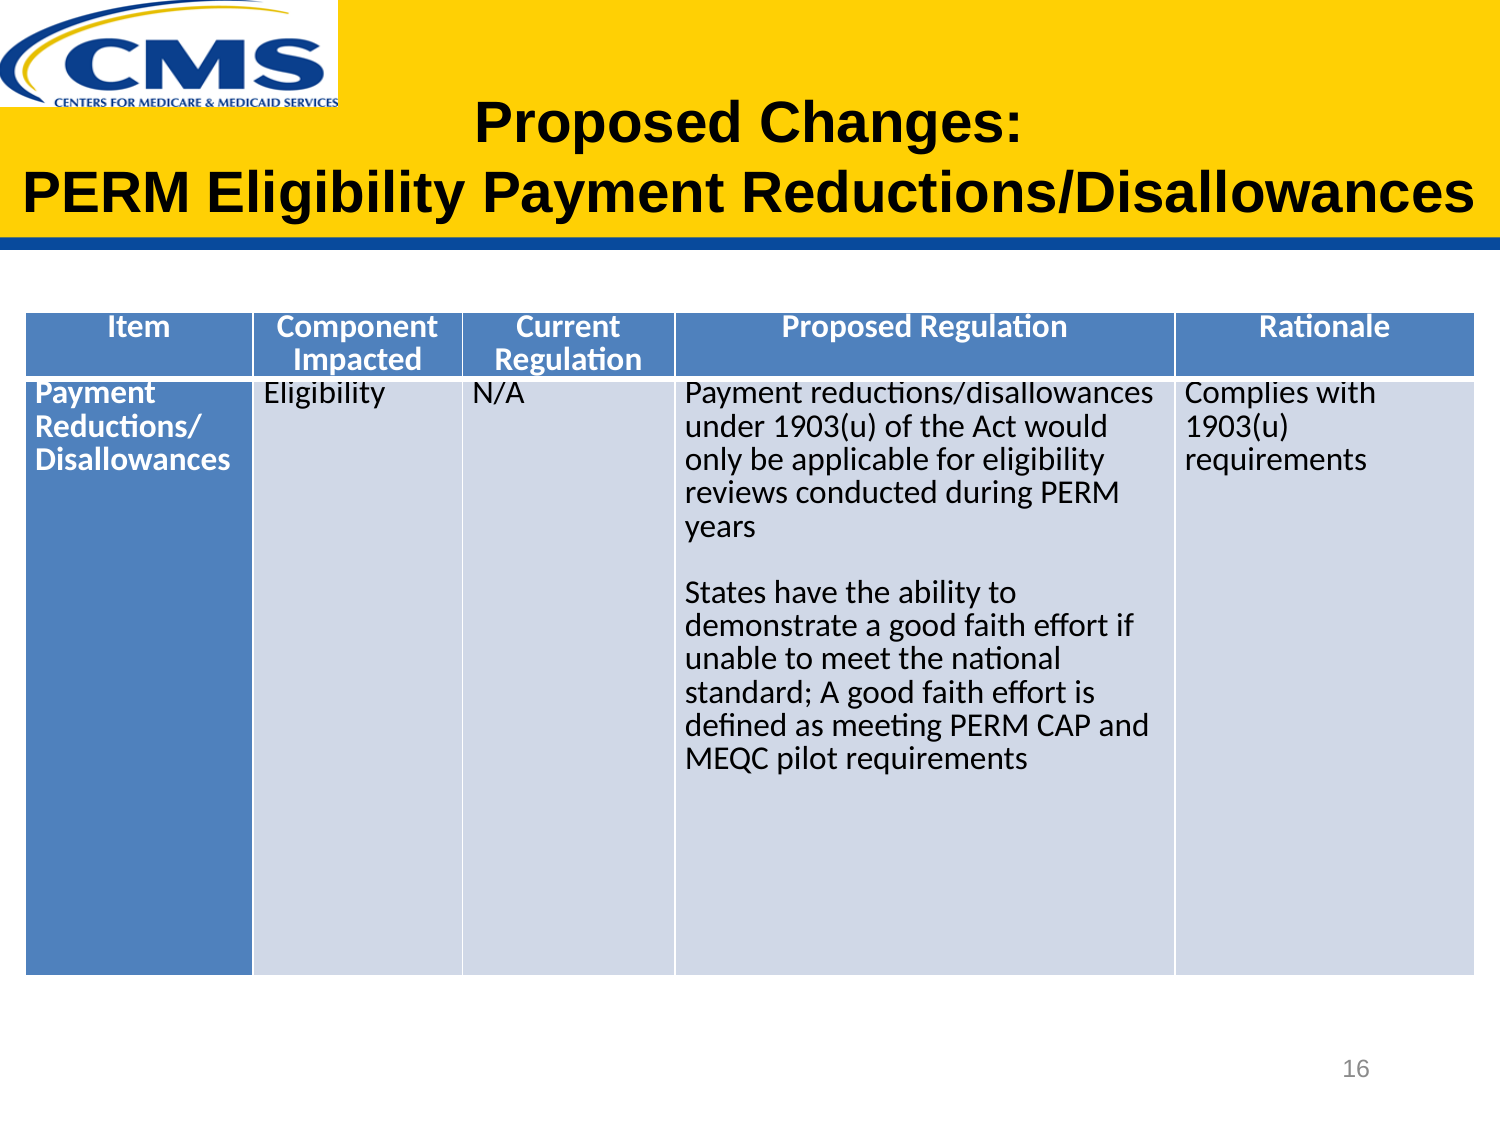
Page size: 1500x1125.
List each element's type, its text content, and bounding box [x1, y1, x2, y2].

table_cell Complies with 1903(u) requirements [1176, 382, 1474, 975]
table_header Current Regulation [463, 313, 674, 376]
table_cell N/A [463, 382, 674, 975]
table_cell Payment Reductions/ Disallowances [26, 382, 252, 975]
table_header Component Impacted [254, 313, 462, 376]
table_header Rationale [1176, 313, 1474, 376]
table_header Proposed Regulation [676, 313, 1174, 376]
table_cell Payment reductions/disallowances under 1903(u) of the Act would only be applicable for eligibility reviews conducted during PERM years States have the ability to demonstrate a good faith effort if unable to meet the national standard; A good faith effort is defined as meeting PERM CAP and MEQC pilot requirements [676, 382, 1174, 975]
picture [0, 0, 338, 108]
slide_number 16 [1275, 1037, 1438, 1098]
table_header Item [26, 313, 252, 376]
title Proposed Changes: PERM Eligibility Payment Reductions/Disallowances [0, 0, 1500, 238]
table_cell Eligibility [254, 382, 462, 975]
